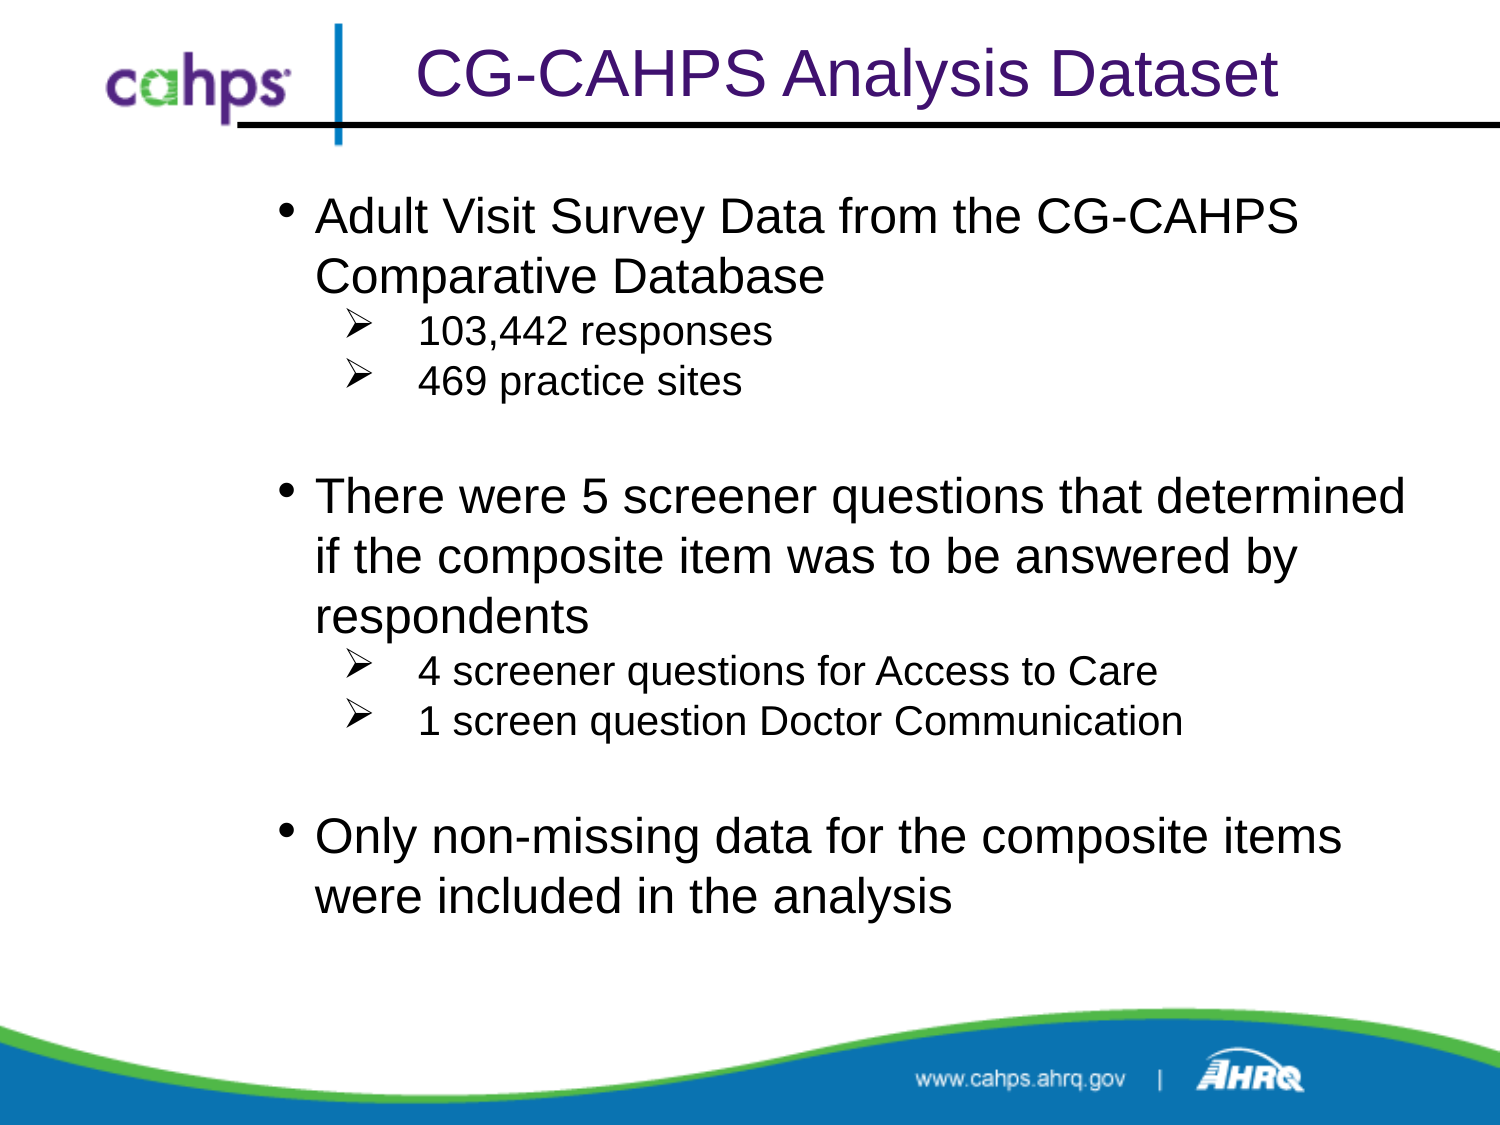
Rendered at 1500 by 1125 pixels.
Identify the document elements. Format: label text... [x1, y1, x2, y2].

picture [0, 7, 1500, 1125]
text_box Adult Visit Survey Data from the CG-CAHPS Comparative Database 103,442 responses 469 practice sites There were 5 screener questions that determined if the composite item was to be answered by respondents 4 screener questions for Access to Care 1 screen question Doctor Communication Only non-missing data for the composite items were included in the analysis [262, 176, 1438, 1041]
title CG-CAHPS Analysis Dataset [400, 22, 1401, 125]
